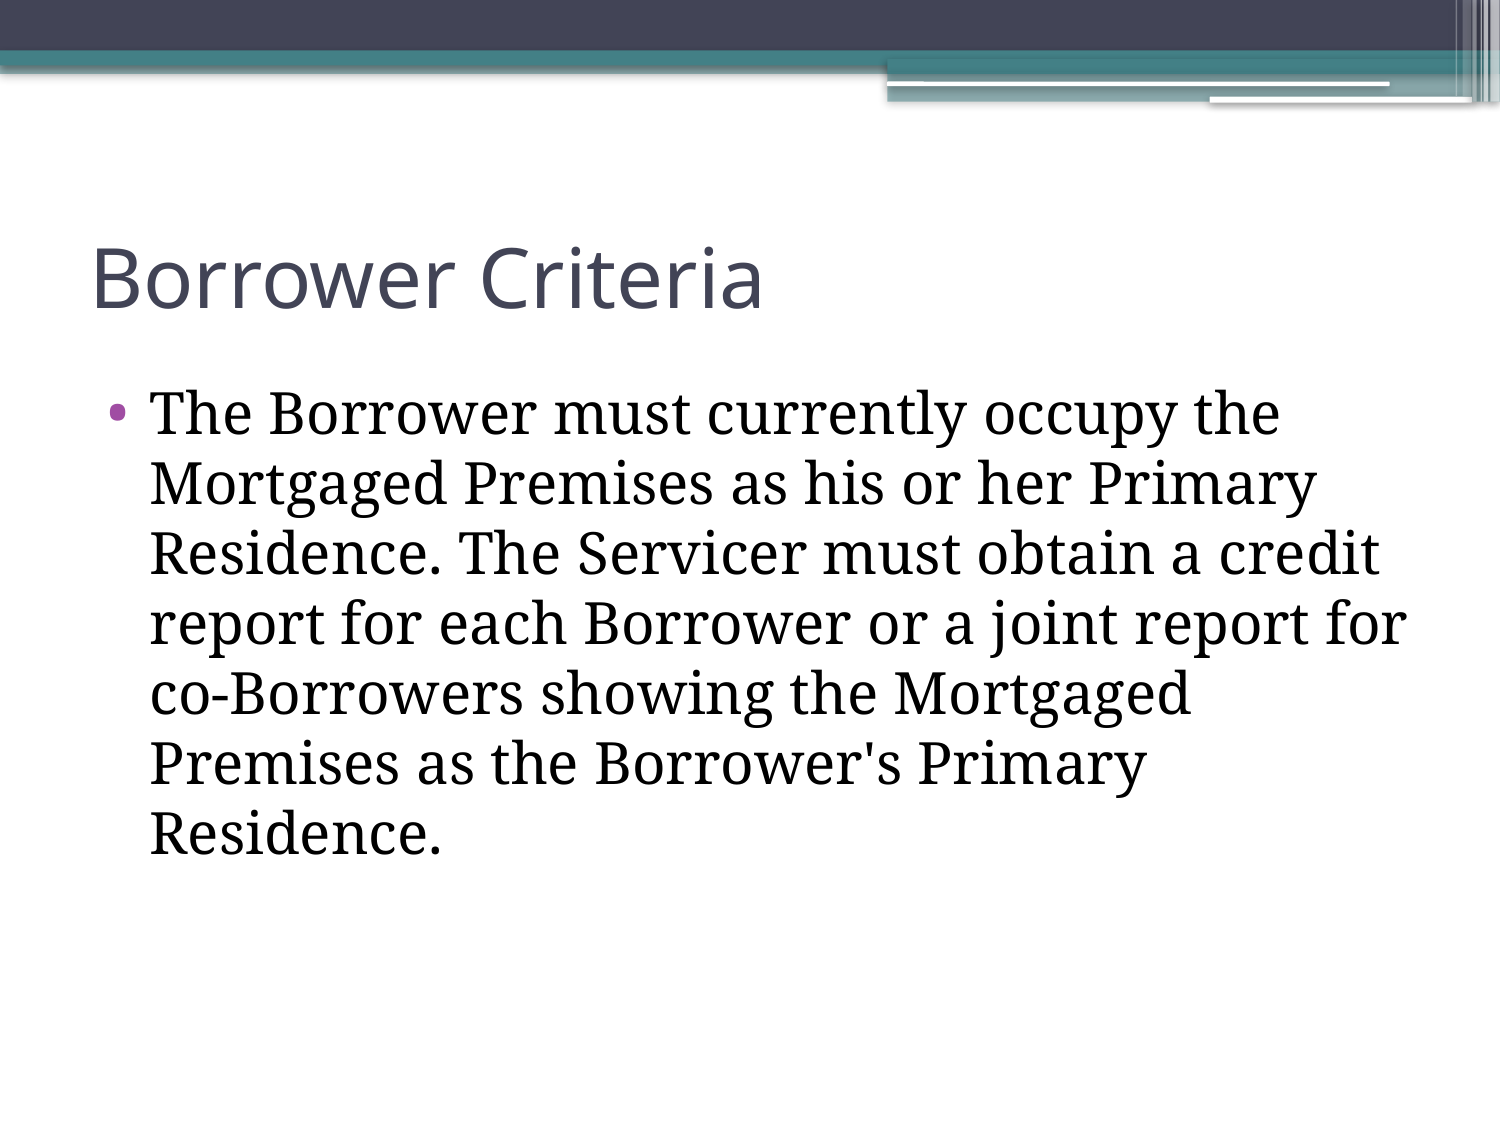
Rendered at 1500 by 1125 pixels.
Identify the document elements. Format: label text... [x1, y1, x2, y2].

title Borrower Criteria [75, 187, 1425, 363]
list The Borrower must currently occupy the Mortgaged Premises as his or her Primary Residence. The Servicer must obtain a credit report for each Borrower or a joint report for co-Borrowers showing the Mortgaged Premises as the Borrower's Primary Residence. [75, 368, 1425, 1079]
